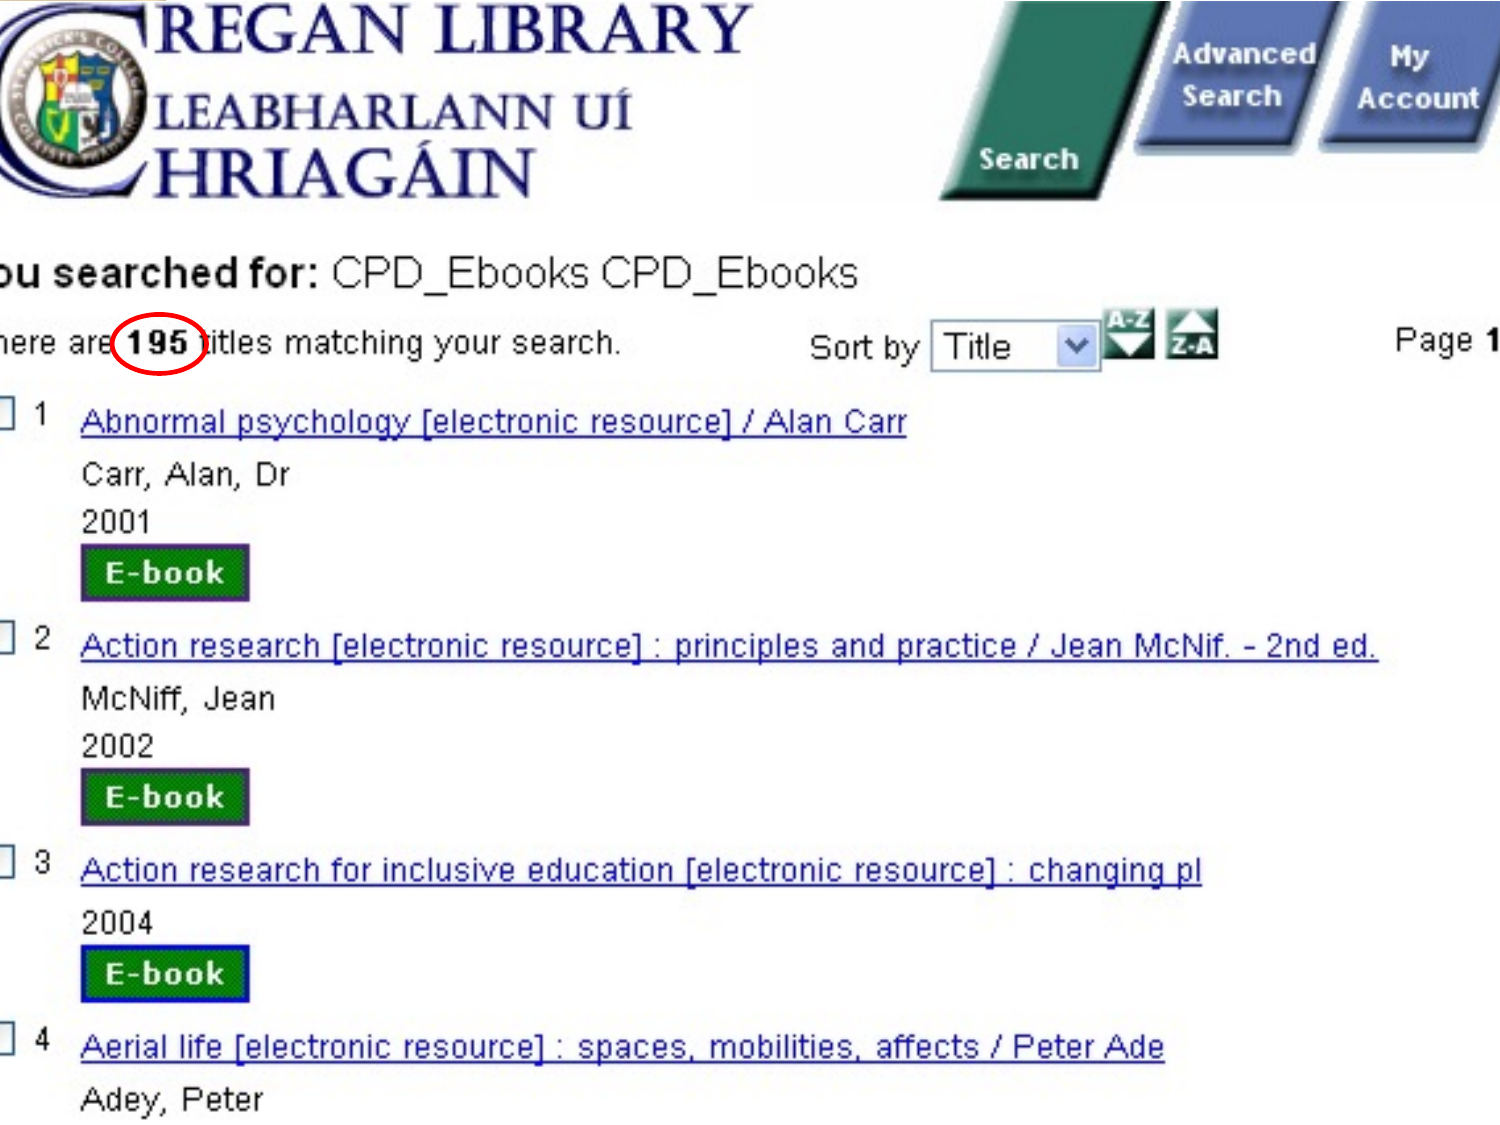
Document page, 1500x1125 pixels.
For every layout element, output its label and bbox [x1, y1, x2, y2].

list [0, 1, 1500, 1125]
